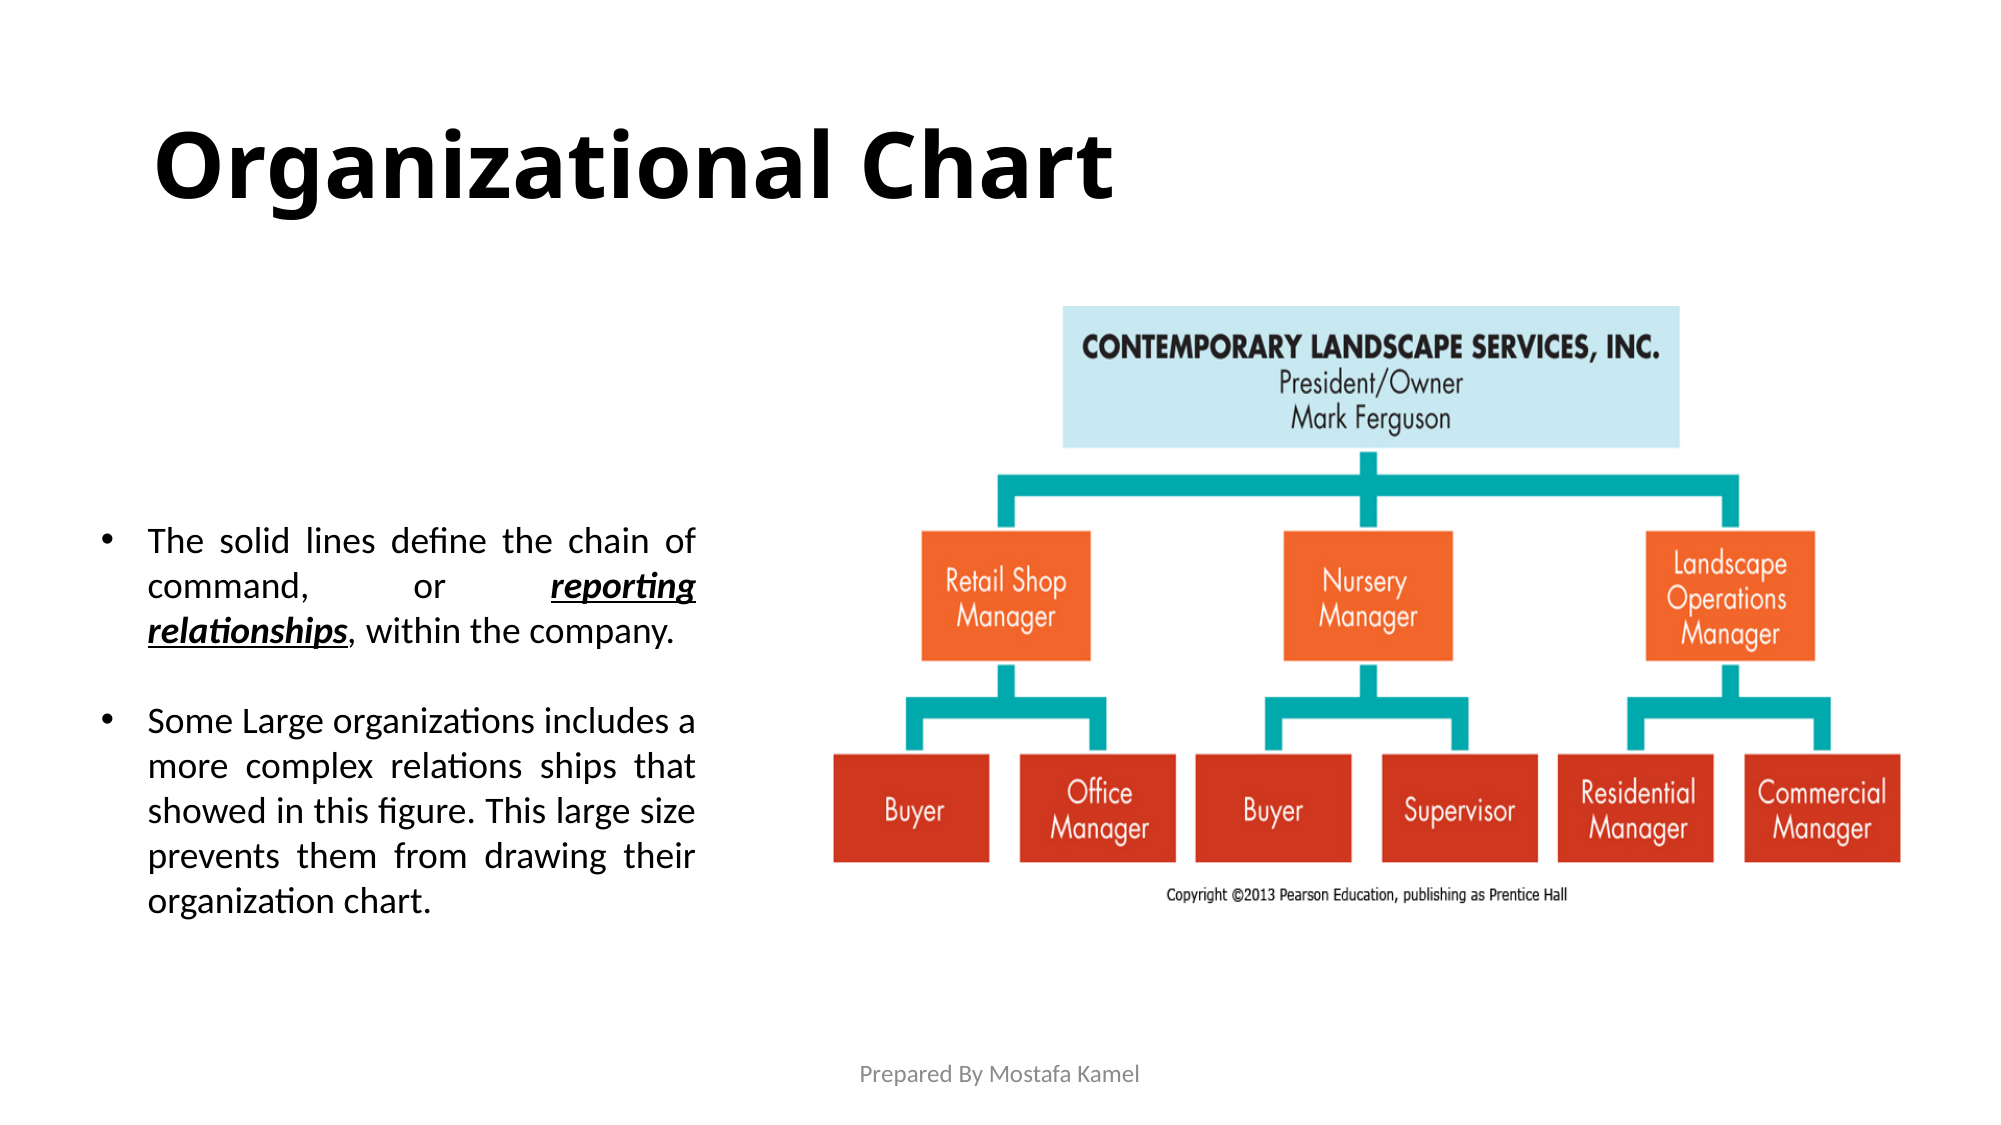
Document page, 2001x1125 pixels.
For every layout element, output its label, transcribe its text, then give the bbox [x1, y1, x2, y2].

title Organizational Chart [137, 59, 1863, 278]
footer Prepared By Mostafa Kamel [662, 1042, 1338, 1103]
text_box The solid lines define the chain of command, or reporting relationships, within the company. Some Large organizations includes a more complex relations ships that showed in this figure. This large size prevents them from drawing their organization chart. [86, 508, 712, 929]
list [833, 306, 1901, 915]
